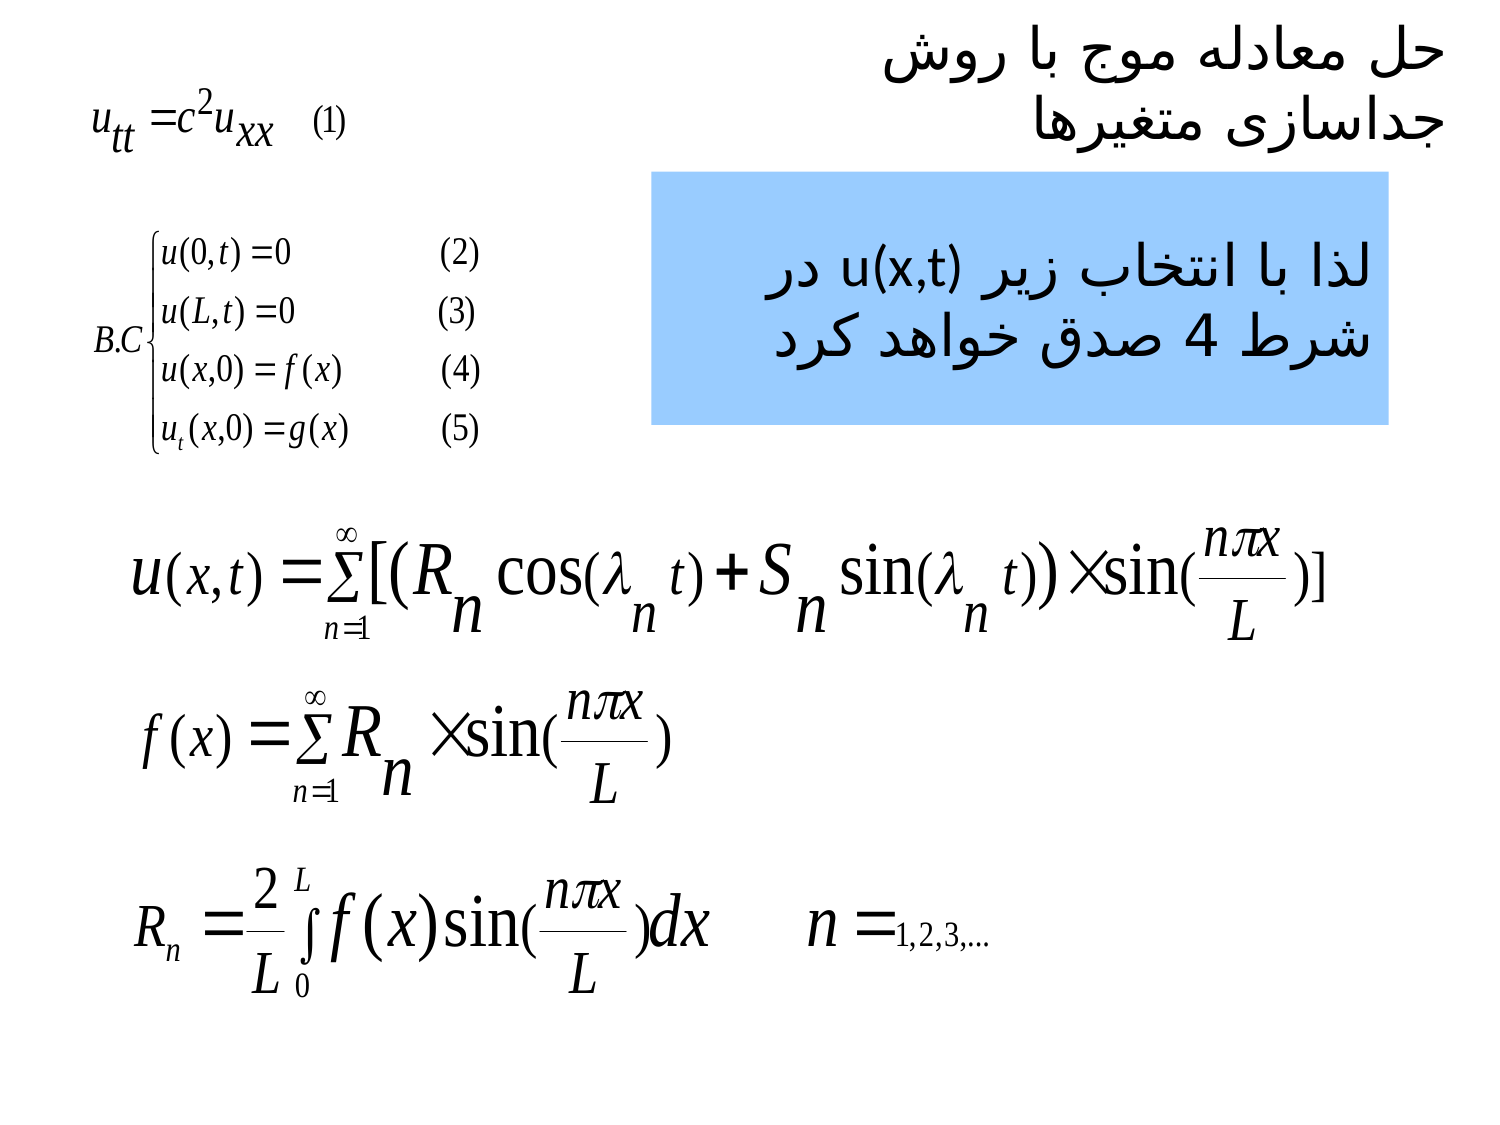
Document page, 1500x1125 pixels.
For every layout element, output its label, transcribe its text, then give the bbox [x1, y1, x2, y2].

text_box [124, 849, 997, 1013]
text_box لذا با انتخاب زیر u(x,t) در شرط 4 صدق خواهد کرد [651, 171, 1389, 425]
title حل معادله موج با روش جداسازی متغیرها [712, 24, 1463, 138]
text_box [87, 74, 488, 464]
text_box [124, 497, 1363, 661]
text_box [124, 659, 714, 818]
